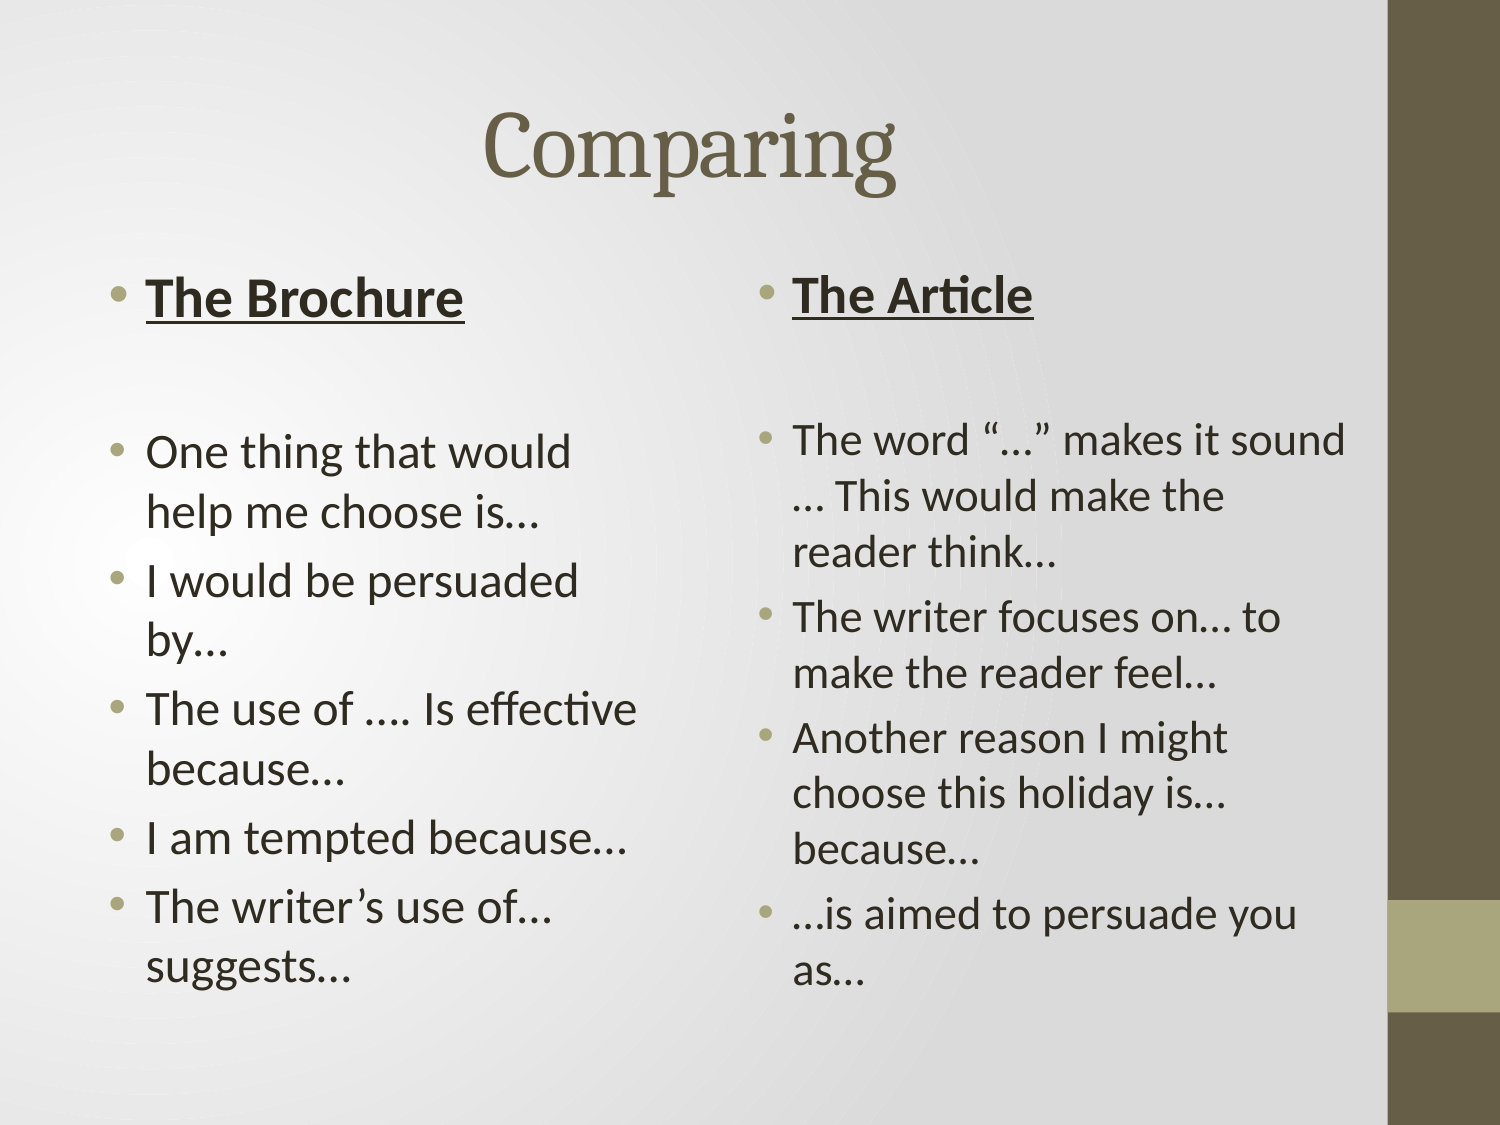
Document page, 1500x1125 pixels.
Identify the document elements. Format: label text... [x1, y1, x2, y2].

title Comparing [75, 45, 1325, 233]
list The Brochure One thing that would help me choose is… I would be persuaded by… The use of …. Is effective because… I am tempted because… The writer’s use of… suggests… [75, 251, 675, 1005]
list The Article The word “…” makes it sound … This would make the reader think… The writer focuses on… to make the reader feel… Another reason I might choose this holiday is…because… …is aimed to persuade you as… [725, 251, 1365, 1005]
